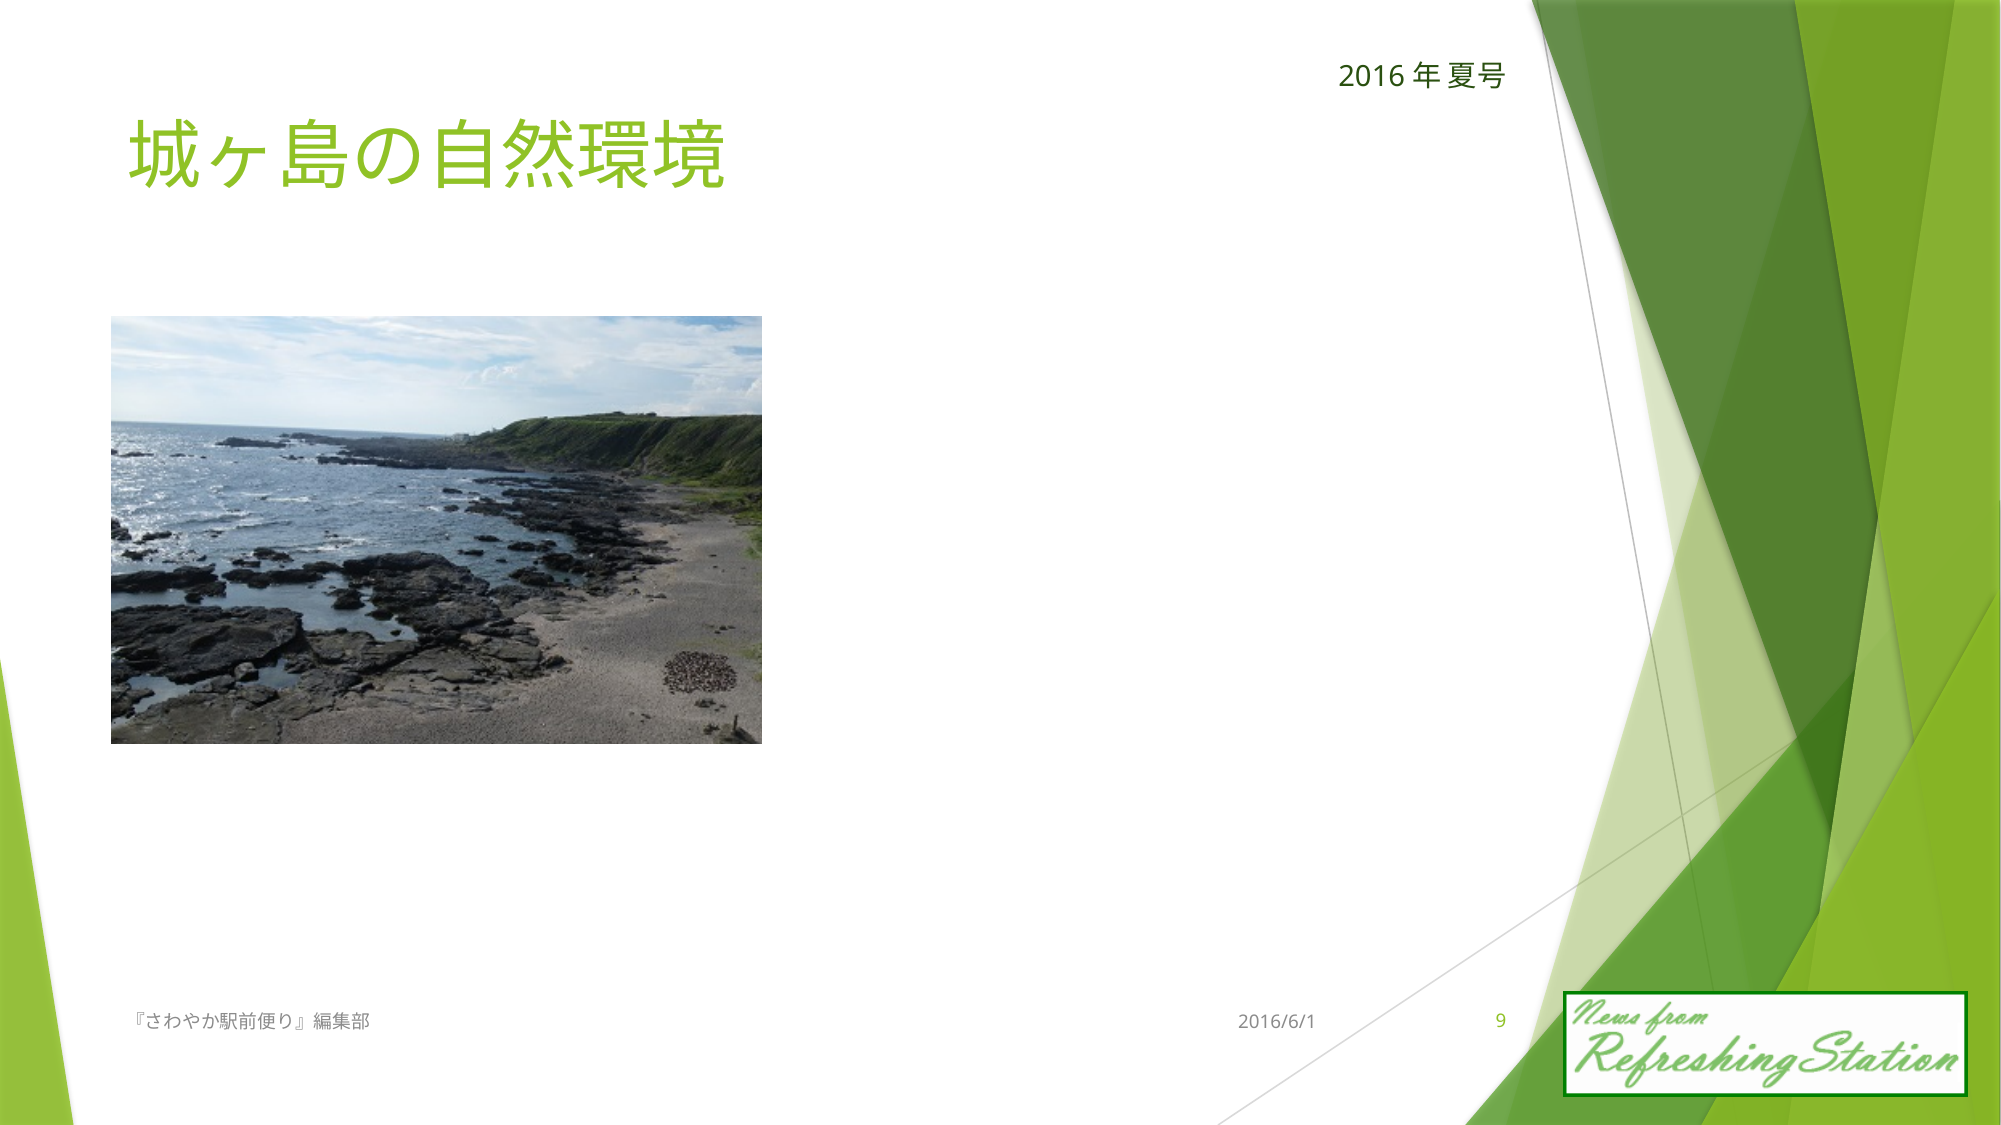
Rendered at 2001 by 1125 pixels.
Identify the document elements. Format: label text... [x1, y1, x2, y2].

slide_number 8 [1409, 991, 1522, 1051]
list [110, 316, 763, 744]
title 城ヶ島の自然環境 [111, 99, 1522, 317]
picture [1563, 991, 1968, 1097]
footer 『さわやか駅前便り』編集部 [111, 991, 1145, 1051]
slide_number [1181, 991, 1332, 1051]
